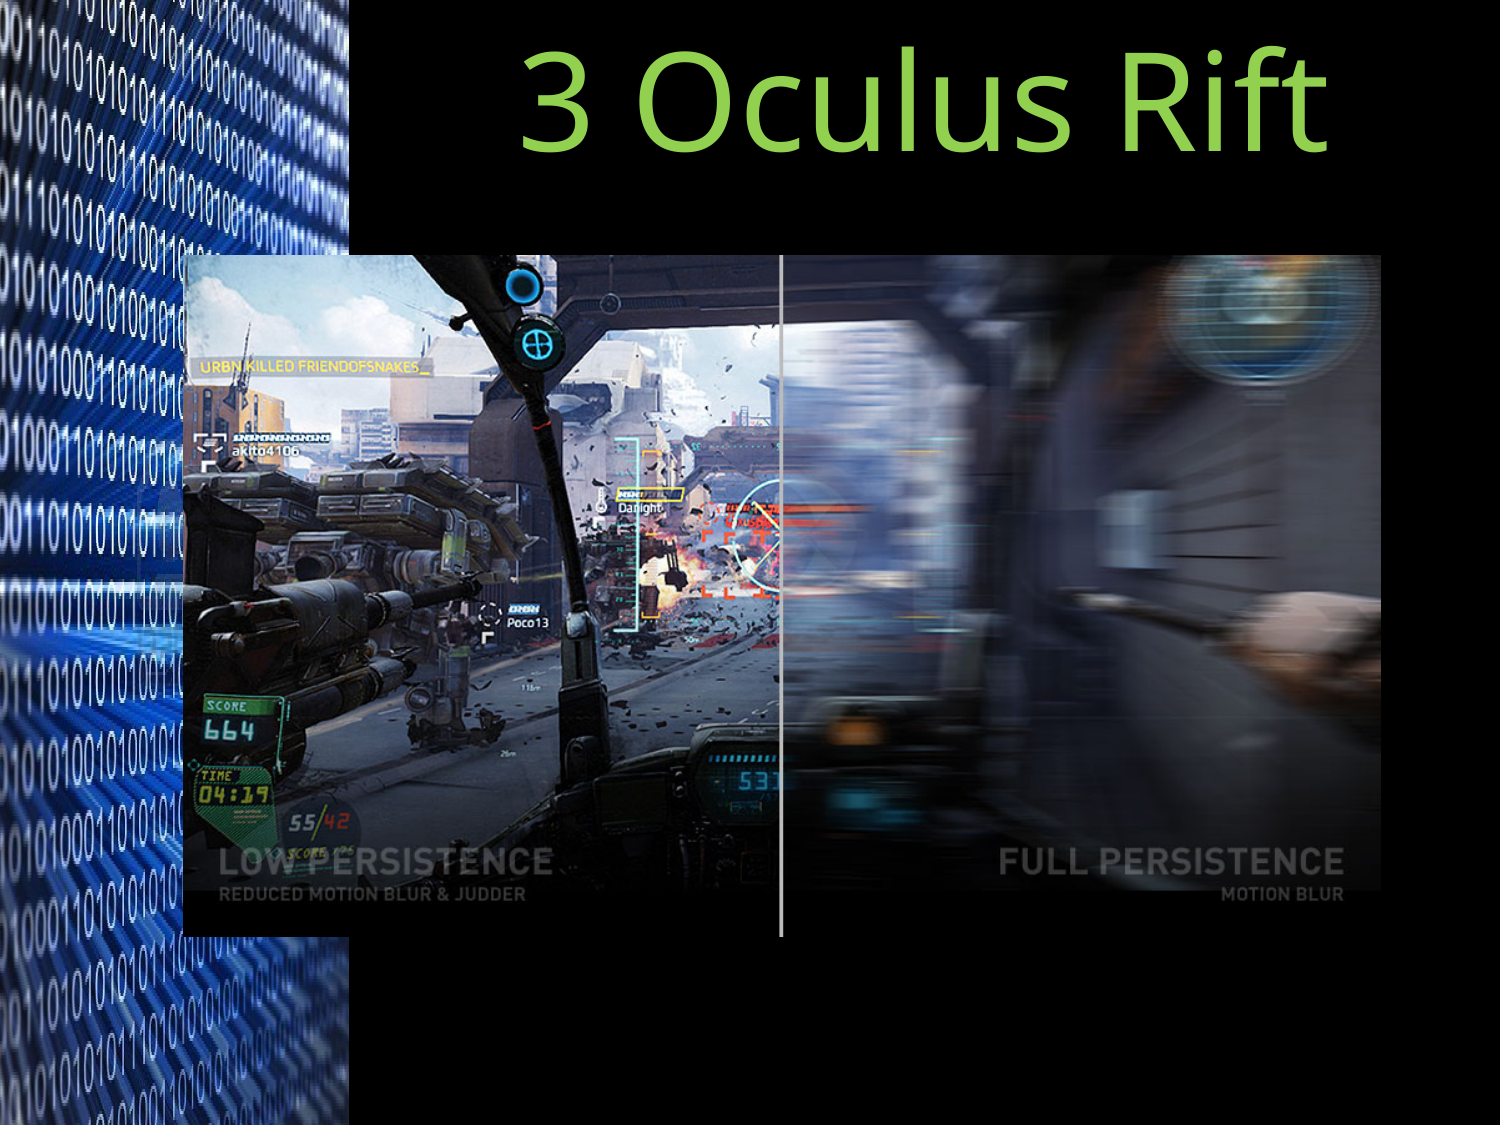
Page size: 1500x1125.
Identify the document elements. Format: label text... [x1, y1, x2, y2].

picture [0, 0, 1381, 1125]
title 3 Oculus Rift [349, 0, 1500, 194]
